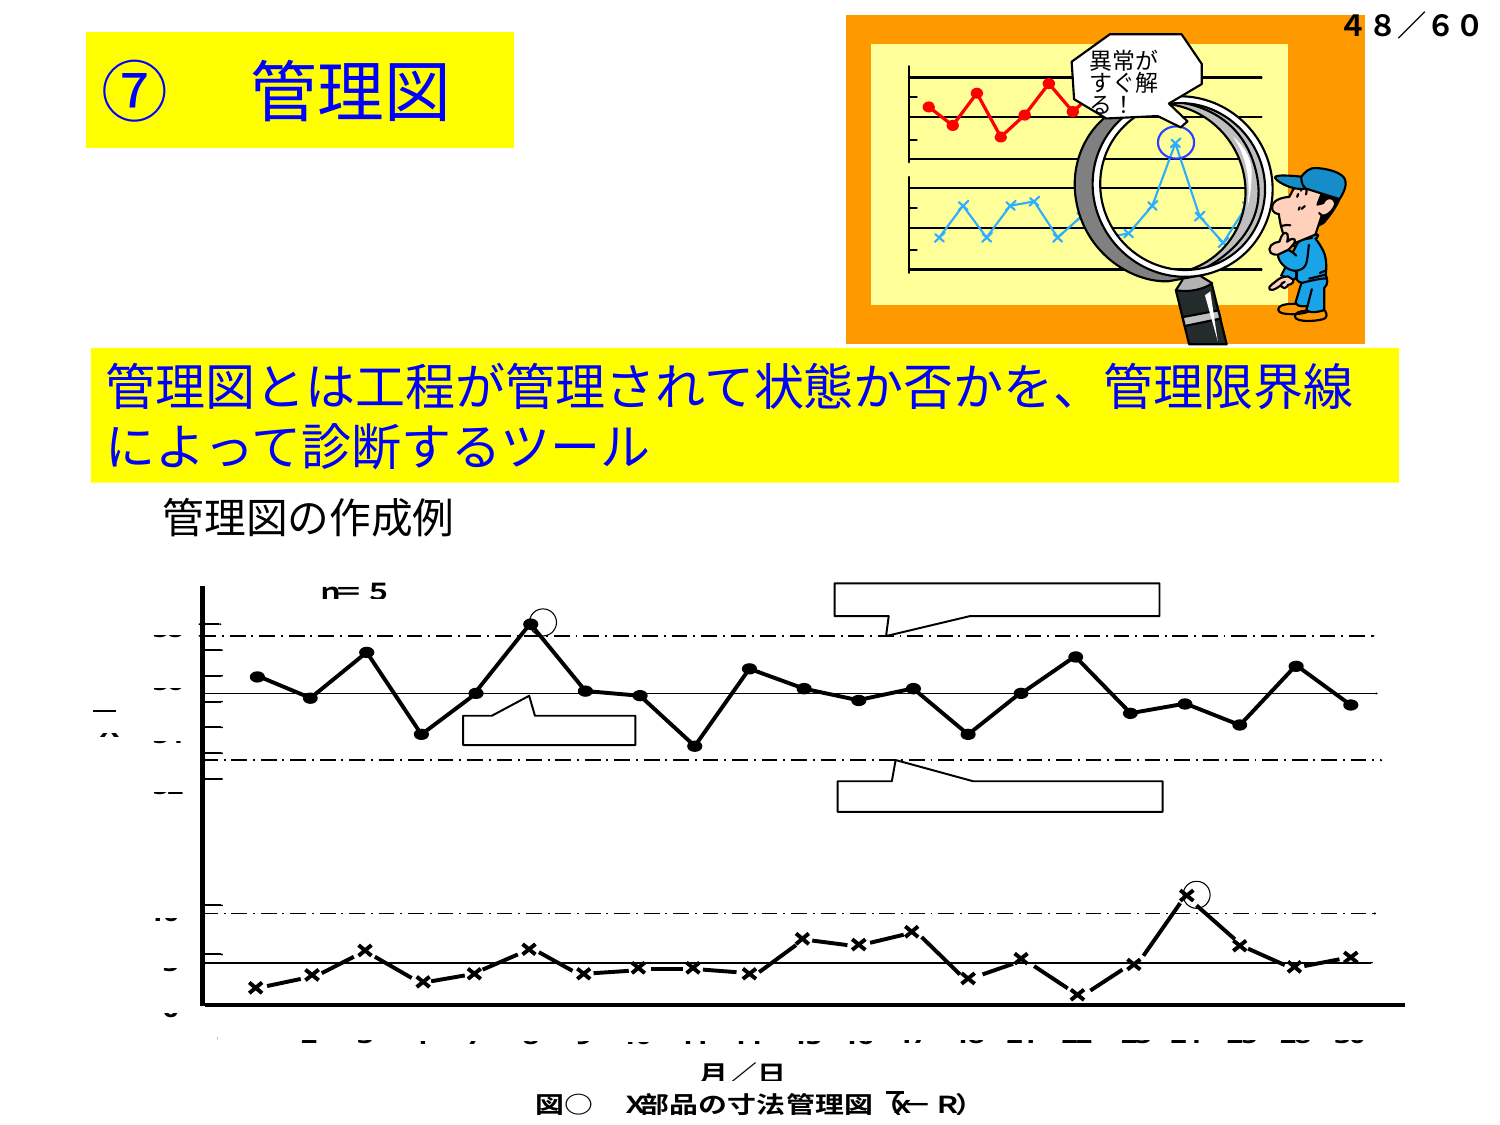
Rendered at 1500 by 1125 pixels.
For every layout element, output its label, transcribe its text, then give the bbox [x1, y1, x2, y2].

picture [845, 13, 1366, 347]
text_box 管理図の作成例 [147, 484, 620, 545]
text_box 管理図とは工程が管理されて状態か否かを、管理限界線 によって診断するツール [90, 347, 1399, 483]
title ⑦ 管理図 [86, 32, 514, 148]
text_box ４８／６０ [1324, 0, 1500, 85]
picture [72, 546, 1407, 1115]
